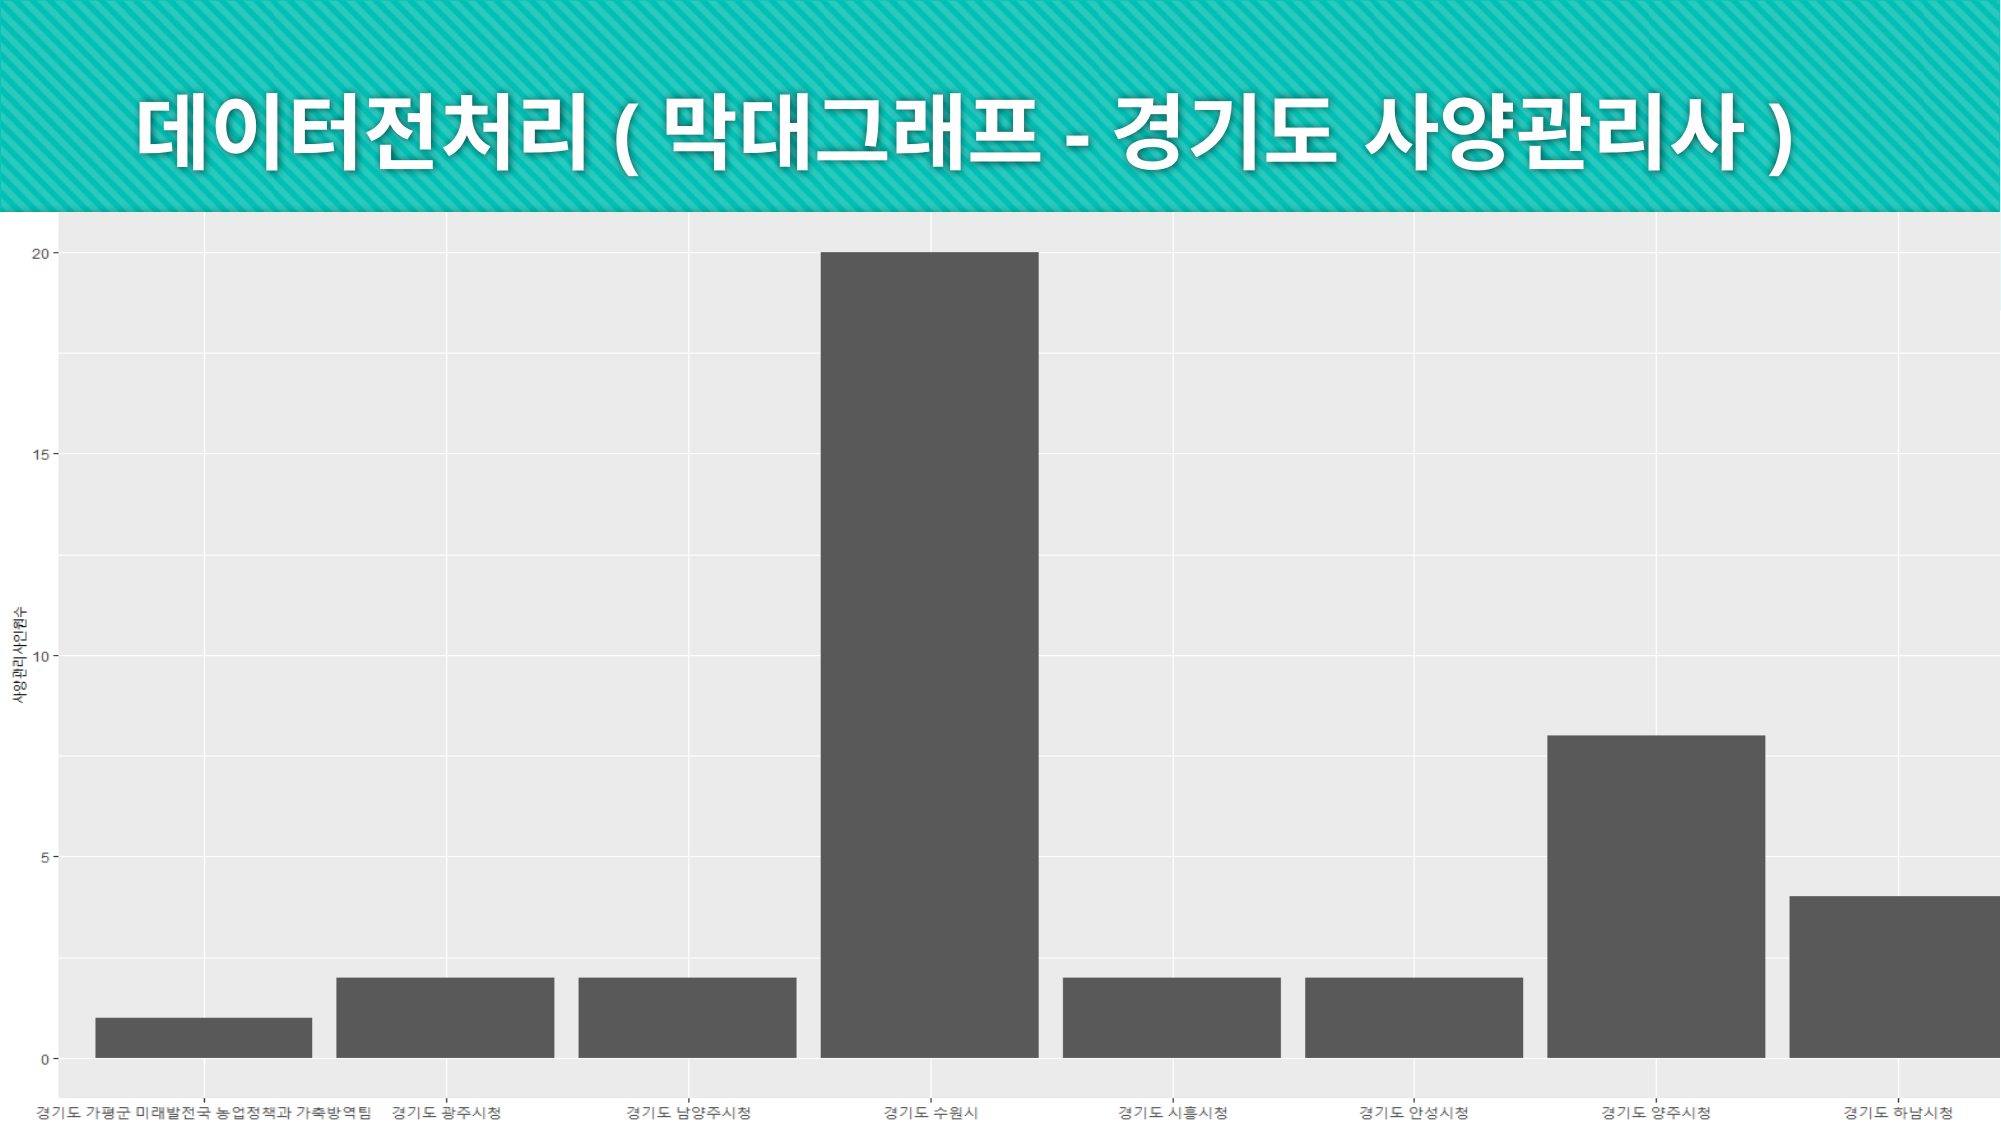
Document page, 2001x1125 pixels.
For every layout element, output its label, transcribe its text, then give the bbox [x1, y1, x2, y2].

text_box 데이터전처리(막대그래프-경기도 사양관리사) [119, 28, 2000, 188]
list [0, 212, 2000, 1125]
